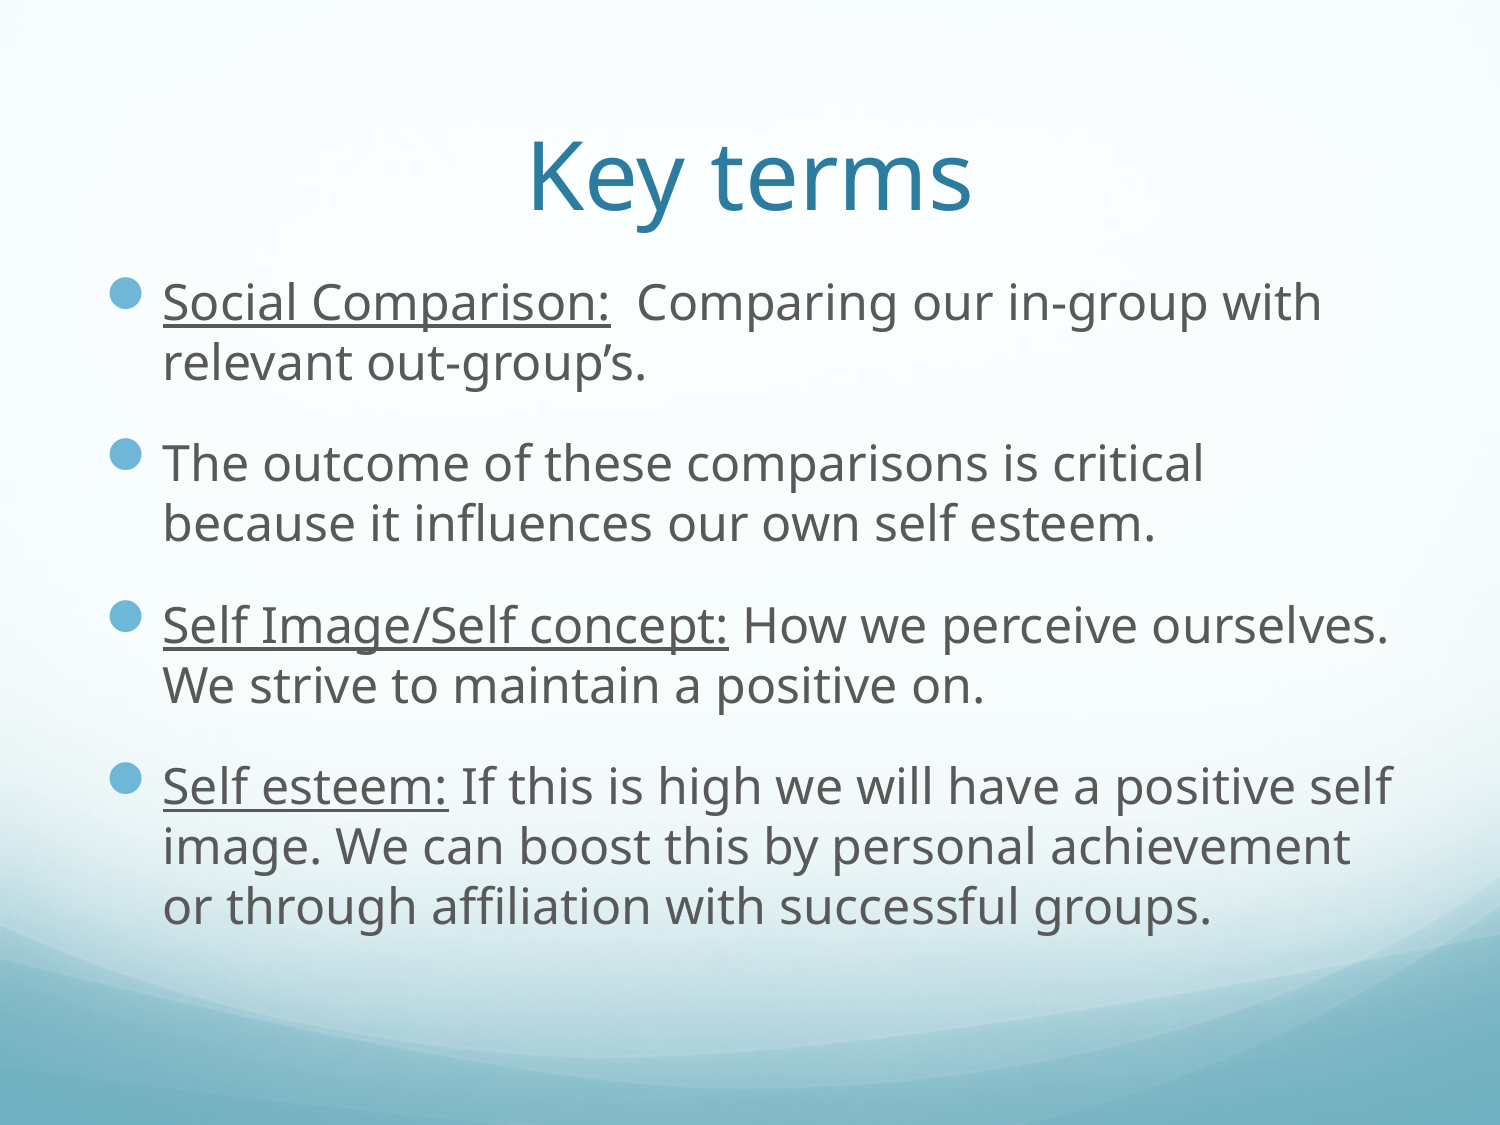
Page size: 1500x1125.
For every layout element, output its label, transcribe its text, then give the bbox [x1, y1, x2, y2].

list Social Comparison: Comparing our in-group with relevant out-group’s. The outcome of these comparisons is critical because it influences our own self esteem. Self Image/Self concept: How we perceive ourselves. We strive to maintain a positive on. Self esteem: If this is high we will have a positive self image. We can boost this by personal achievement or through affiliation with successful groups. [90, 262, 1410, 975]
title Key terms [90, 17, 1410, 237]
